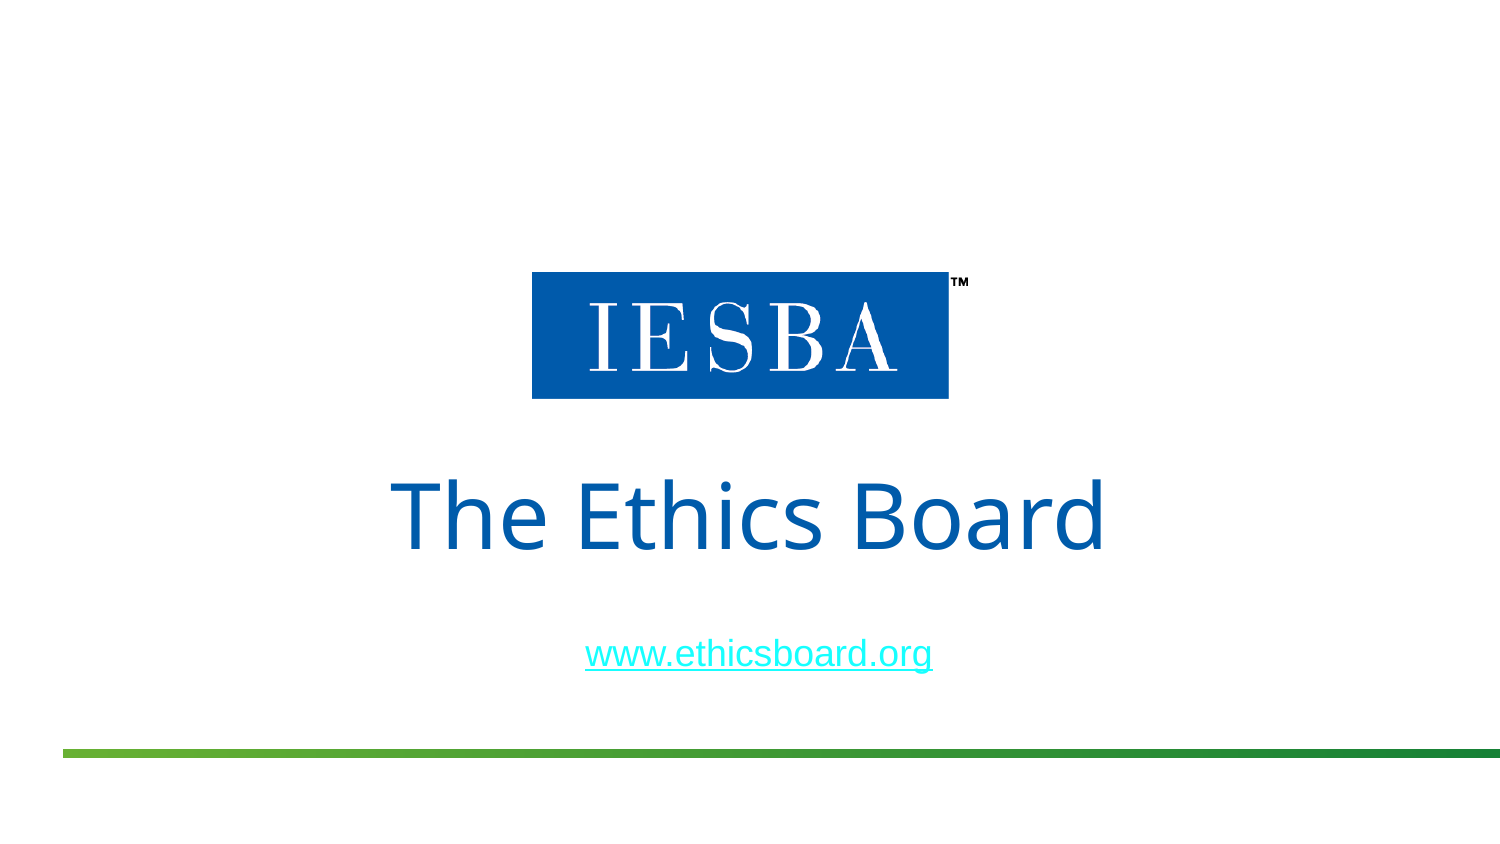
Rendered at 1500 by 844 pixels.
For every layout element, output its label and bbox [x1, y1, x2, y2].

picture [532, 272, 968, 399]
